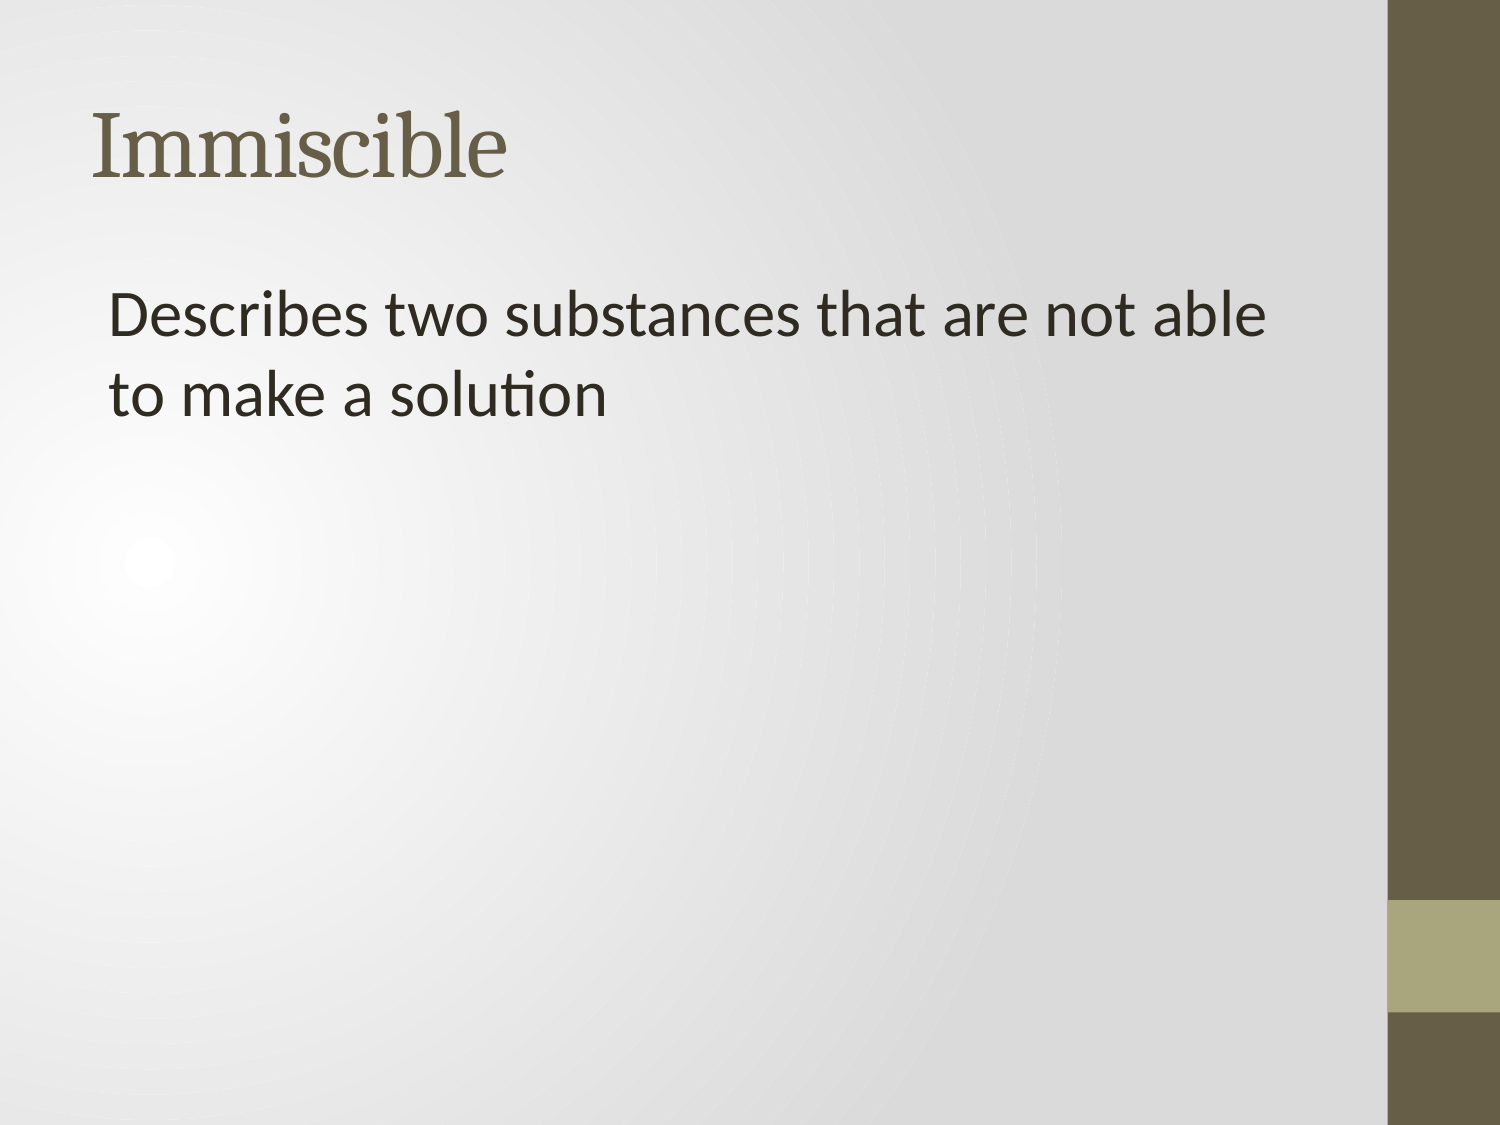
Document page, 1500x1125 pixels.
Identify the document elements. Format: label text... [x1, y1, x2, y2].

list Describes two substances that are not able to make a solution [75, 262, 1325, 1050]
title Immiscible [75, 45, 1325, 233]
